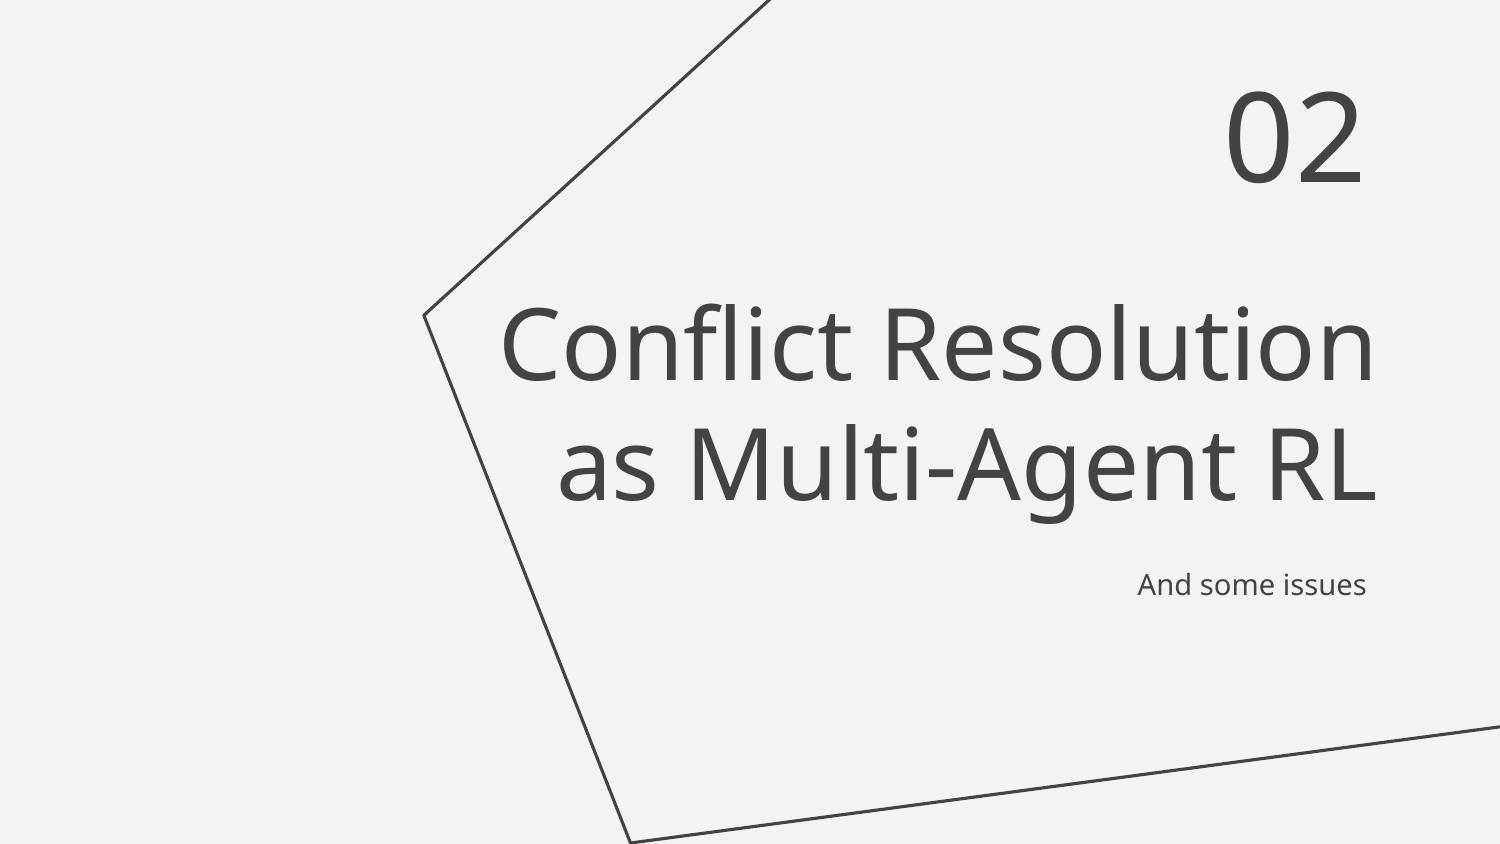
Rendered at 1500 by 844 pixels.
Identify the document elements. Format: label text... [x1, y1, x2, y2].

title 02 [1037, 51, 1382, 213]
title Conflict Resolution as Multi-Agent RL [475, 261, 1394, 540]
subtitle And some issues [751, 551, 1382, 617]
